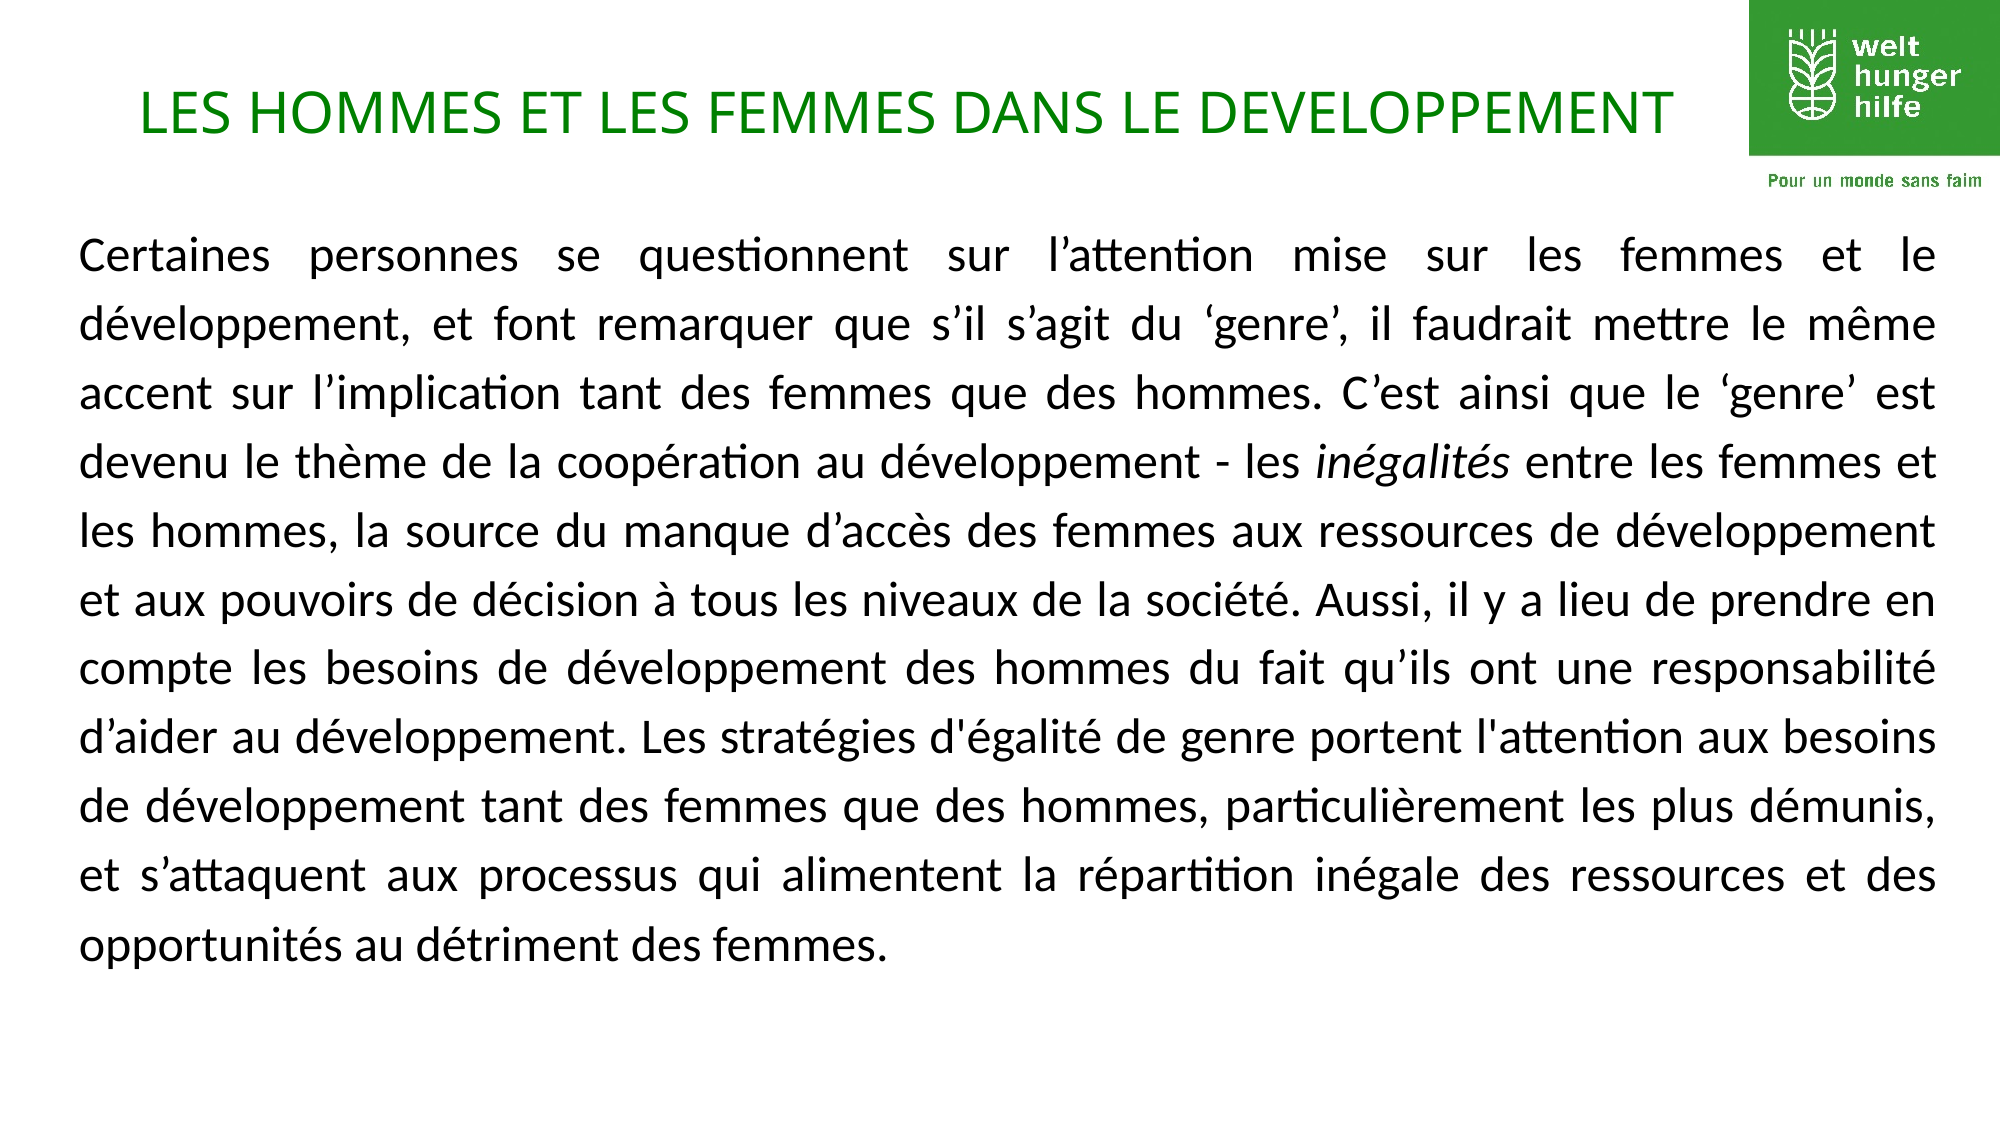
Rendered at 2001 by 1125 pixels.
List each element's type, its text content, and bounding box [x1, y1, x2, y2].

subtitle Certaines personnes se questionnent sur l’attention mise sur les femmes et le développement, et font remarquer que s’il s’agit du ‘genre’, il faudrait mettre le même accent sur l’implication tant des femmes que des hommes. C’est ainsi que le ‘genre’ est devenu le thème de la coopération au développement - les inégalités entre les femmes et les hommes, la source du manque d’accès des femmes aux ressources de développement et aux pouvoirs de décision à tous les niveaux de la société. Aussi, il y a lieu de prendre en compte les besoins de développement des hommes du fait qu’ils ont une responsabilité d’aider au développement. Les stratégies d'égalité de genre portent l'attention aux besoins de développement tant des femmes que des hommes, particulièrement les plus démunis, et s’attaquent aux processus qui alimentent la répartition inégale des ressources et des opportunités au détriment des femmes. [63, 204, 1953, 1064]
title LES HOMMES ET LES FEMMES DANS LE DEVELOPPEMENT [63, 40, 1749, 154]
picture [1749, 0, 2000, 205]
